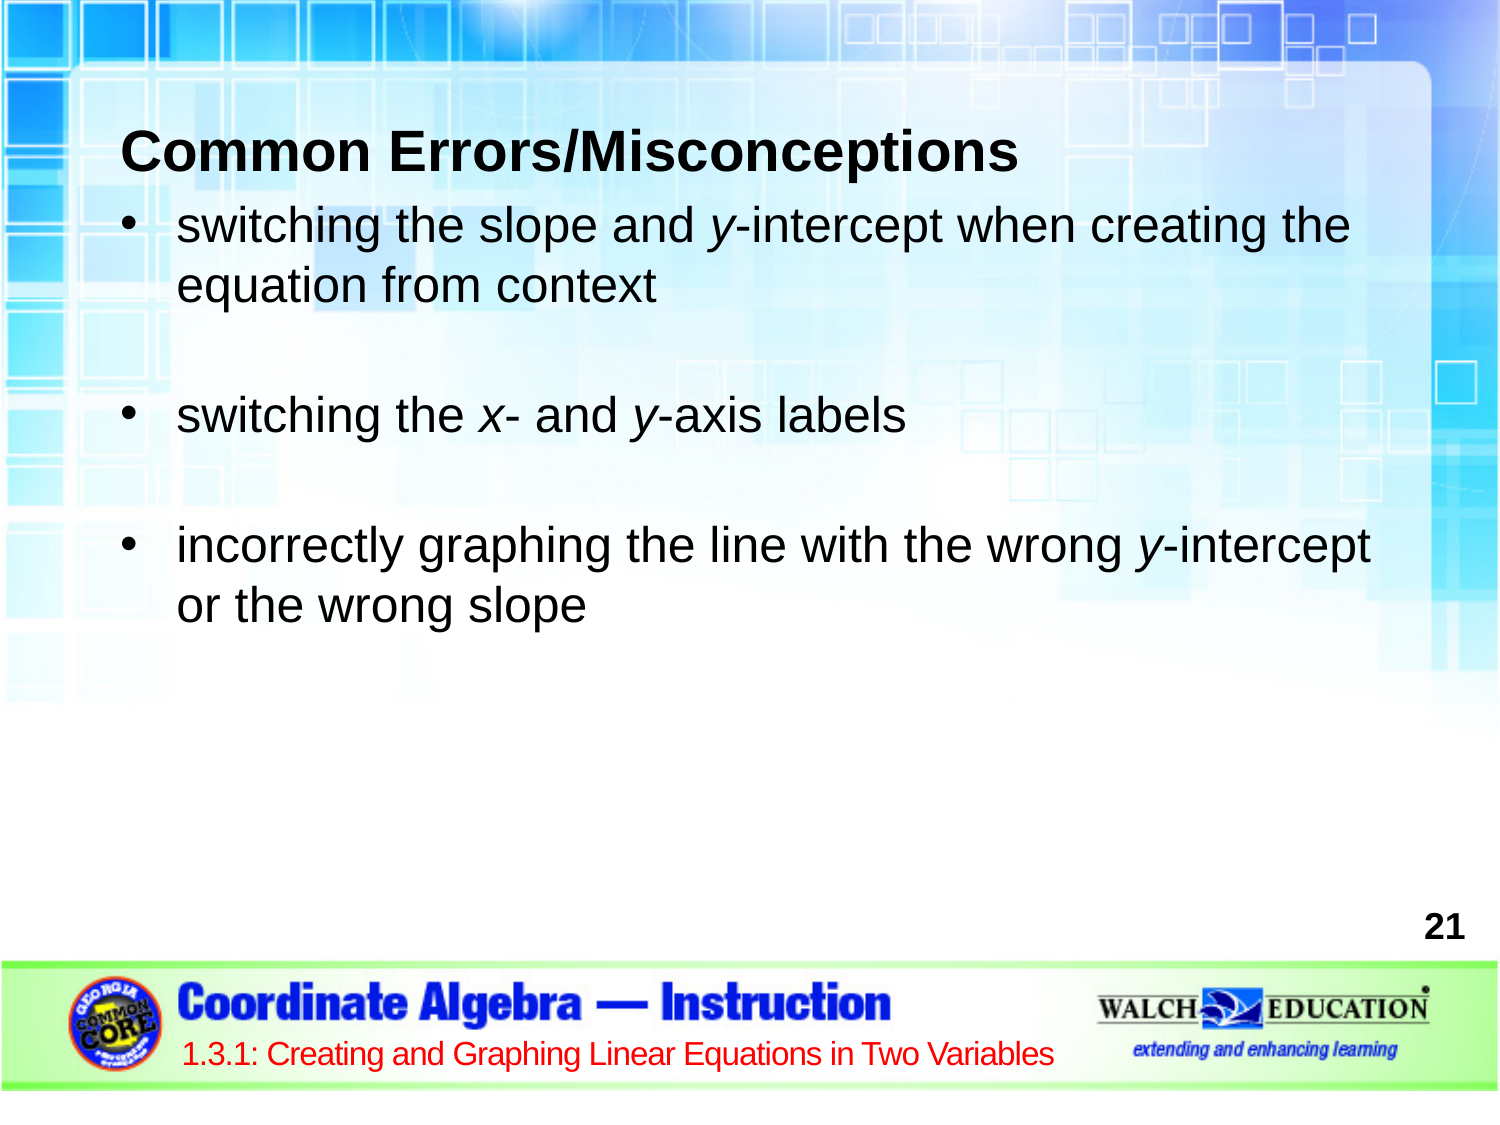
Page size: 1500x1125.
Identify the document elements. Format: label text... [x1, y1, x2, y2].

subtitle Common Errors/Misconceptions switching the slope and y-intercept when creating the equation from context switching the x- and y-axis labels incorrectly graphing the line with the wrong y-intercept or the wrong slope [105, 105, 1394, 925]
picture [1, 0, 1500, 1091]
slide_number 21 [1361, 901, 1481, 949]
list 1.3.1: Creating and Graphing Linear Equations in Two Variables [166, 1024, 1134, 1068]
